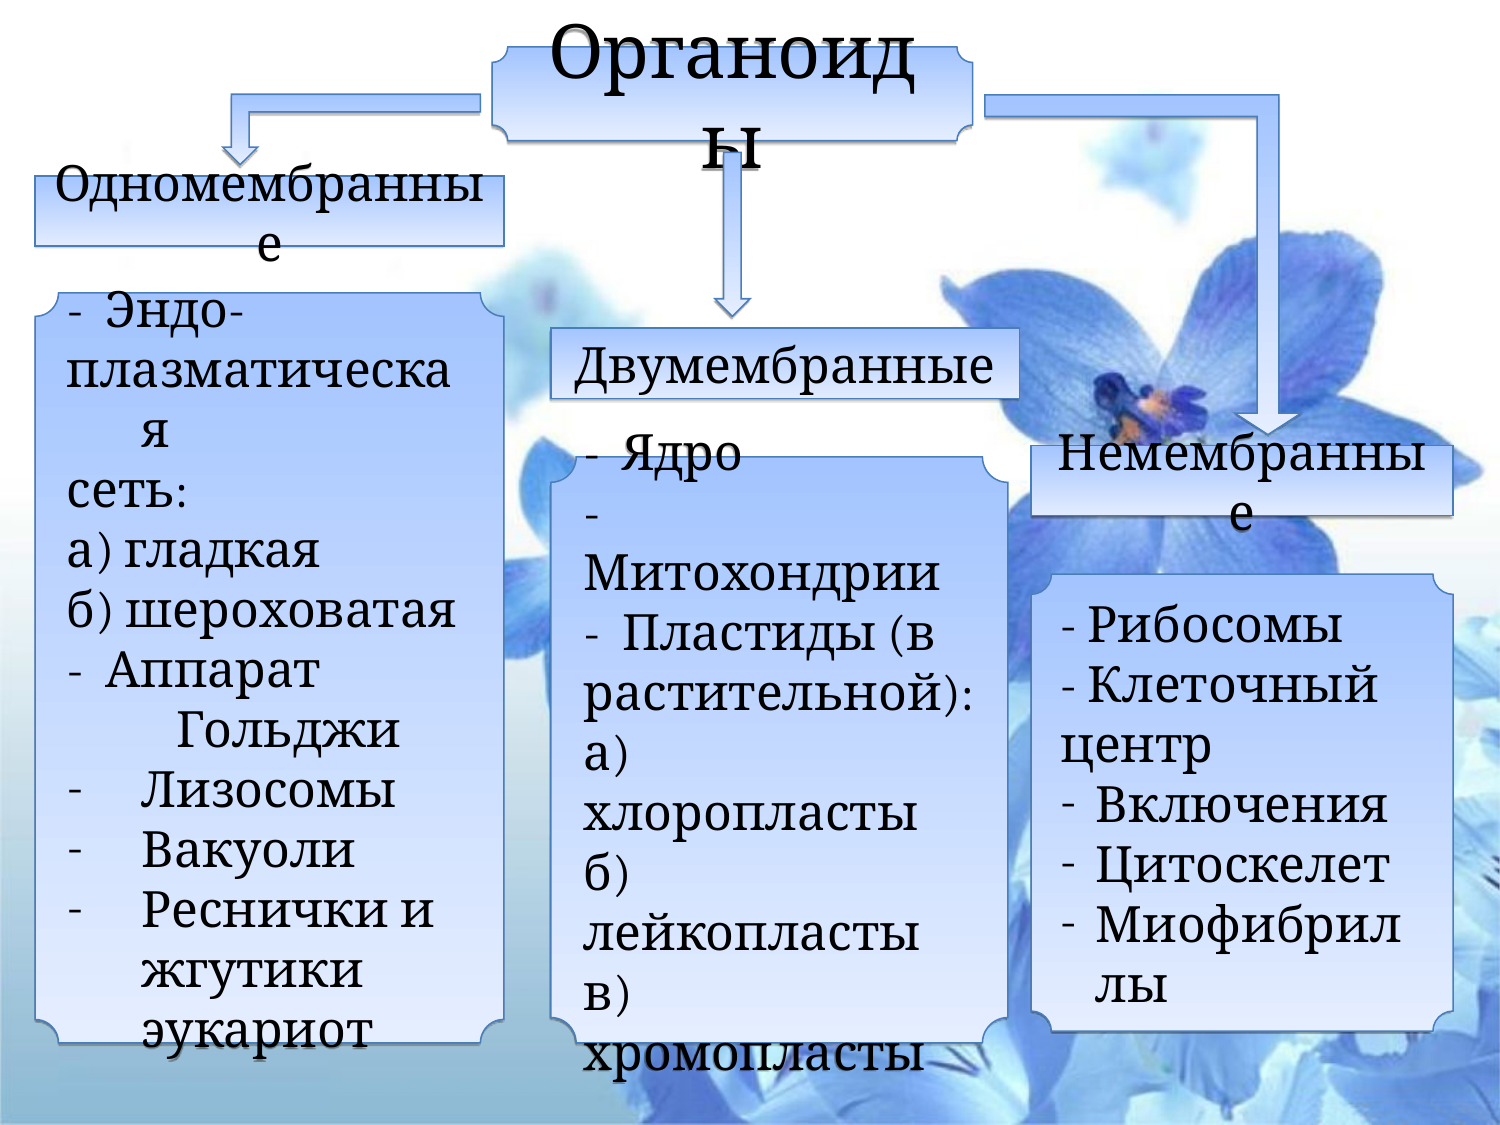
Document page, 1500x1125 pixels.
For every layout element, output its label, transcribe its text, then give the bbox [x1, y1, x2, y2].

text_box Органоиды [492, 46, 973, 141]
picture [0, 0, 1500, 1125]
text_box - Ядро - Митохондрии - Пластиды (в растительной): а) хлоропласты б) лейкопласты в) хромопласты [550, 456, 1008, 1043]
text_box [222, 94, 481, 165]
text_box - Рибосомы - Клеточный центр Включения Цитоскелет Миофибриллы [1031, 574, 1454, 1032]
text_box Одномембранные [35, 175, 504, 247]
text_box Двумембранные [550, 328, 1020, 399]
text_box - Эндо- плазматическая сеть: а) гладкая б) шероховатая - Аппарат Гольджи Лизосомы Вакуоли Реснички и жгутики эукариот [35, 292, 504, 1043]
text_box [714, 152, 751, 317]
text_box [984, 94, 1302, 435]
text_box Немембранные [1031, 445, 1454, 516]
